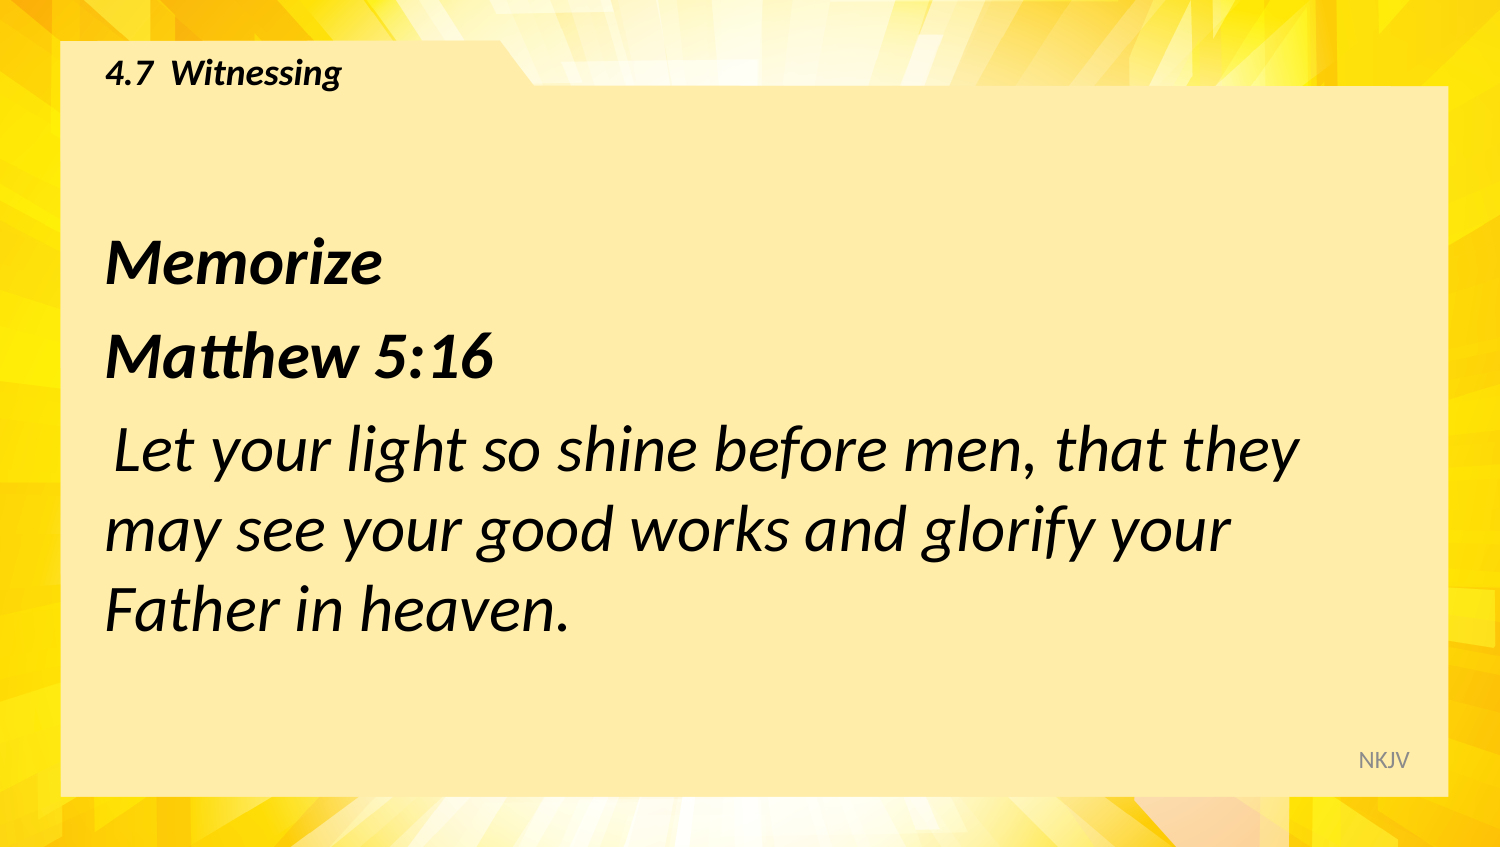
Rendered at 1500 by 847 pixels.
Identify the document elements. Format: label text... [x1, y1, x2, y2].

list Memorize Matthew 5:16 Let your light so shine before men, that they may see your good works and glorify your Father in heaven. [89, 141, 1403, 722]
footer NKJV [950, 736, 1425, 782]
picture [0, 0, 1500, 847]
title 4.7 Witnessing [89, 33, 1420, 108]
